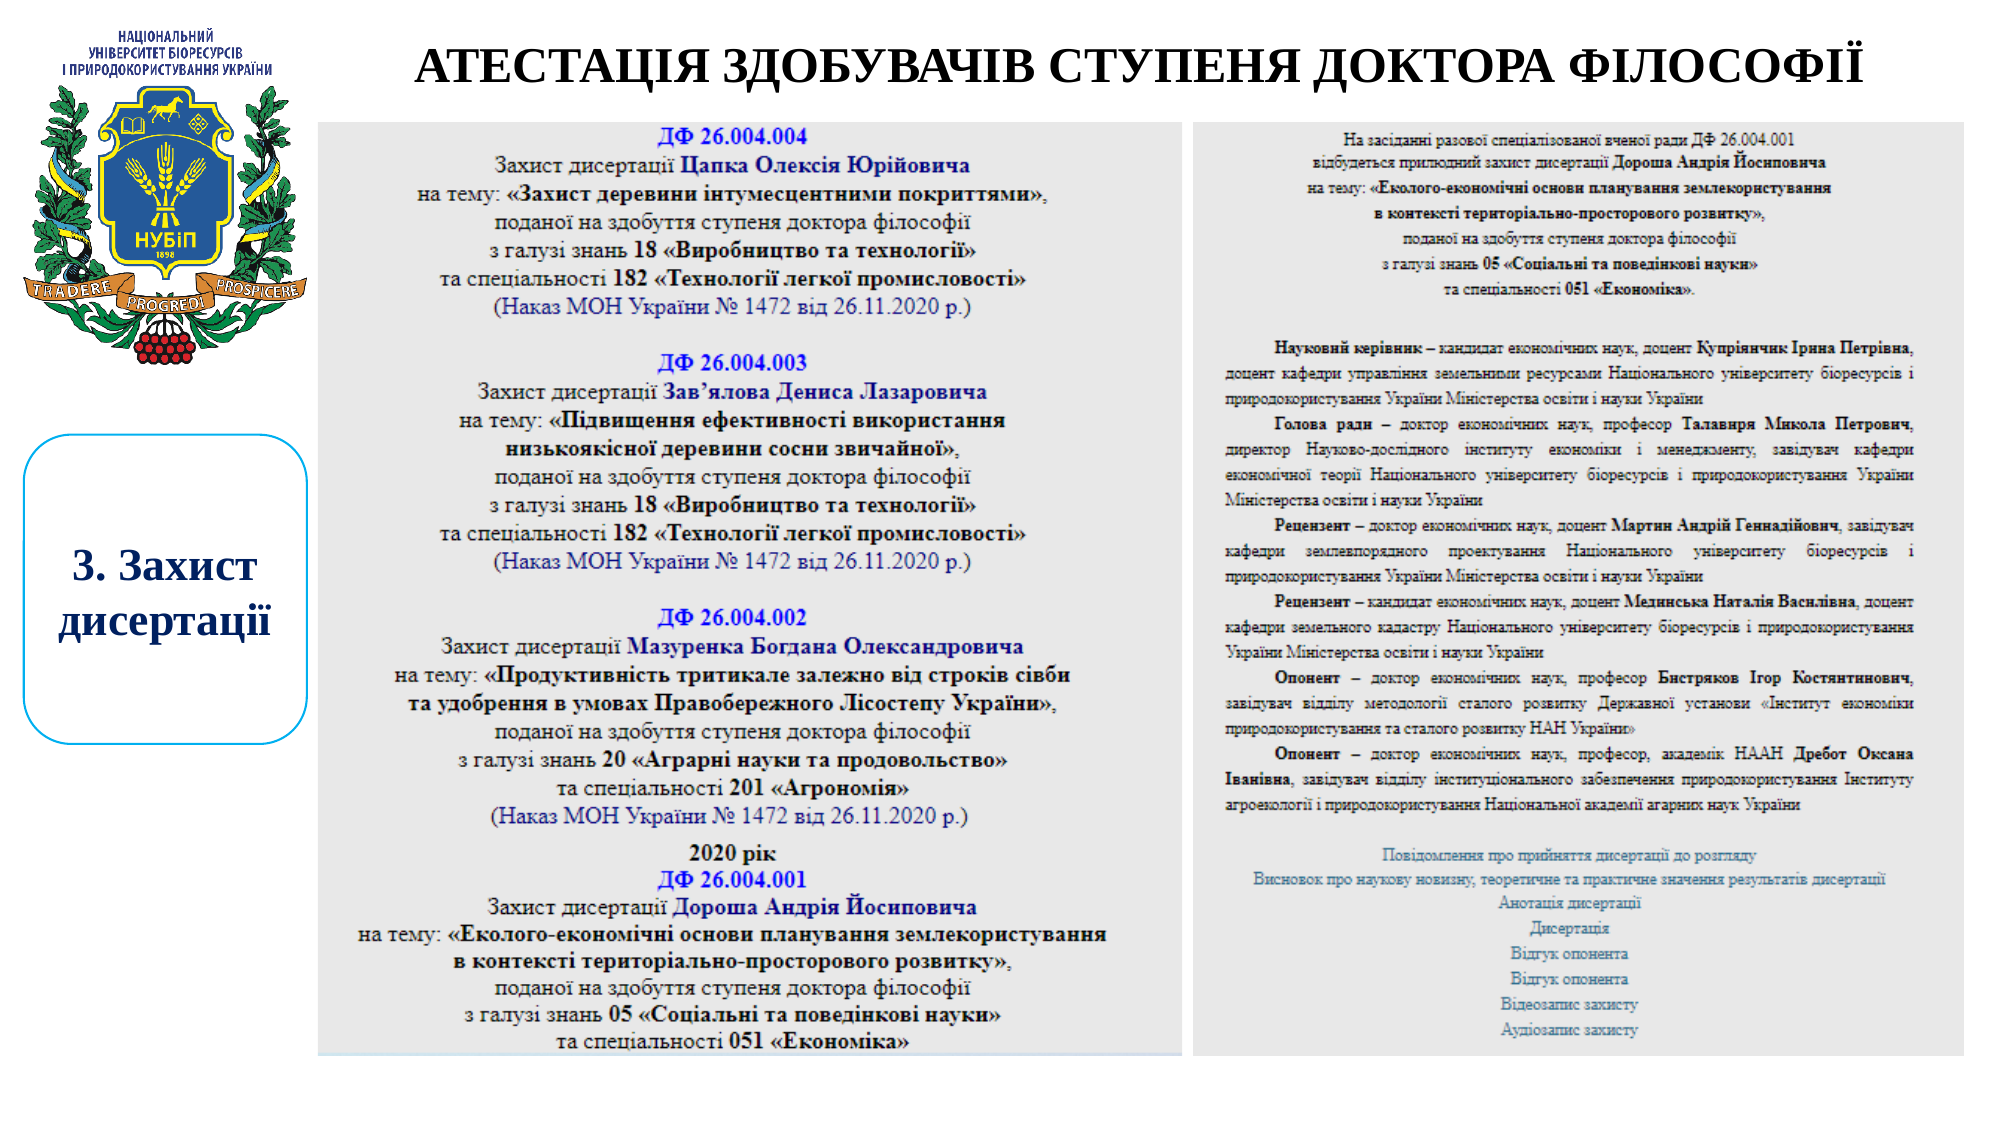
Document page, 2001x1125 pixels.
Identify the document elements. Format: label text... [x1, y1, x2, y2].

picture [23, 28, 307, 365]
text_box 3. Захист дисертації [22, 433, 308, 745]
picture [1193, 122, 1964, 1056]
text_box АТЕСТАЦІЯ ЗДОБУВАЧІВ СТУПЕНЯ ДОКТОРА ФІЛОСОФІЇ [349, 25, 1944, 100]
picture [317, 122, 1183, 1056]
